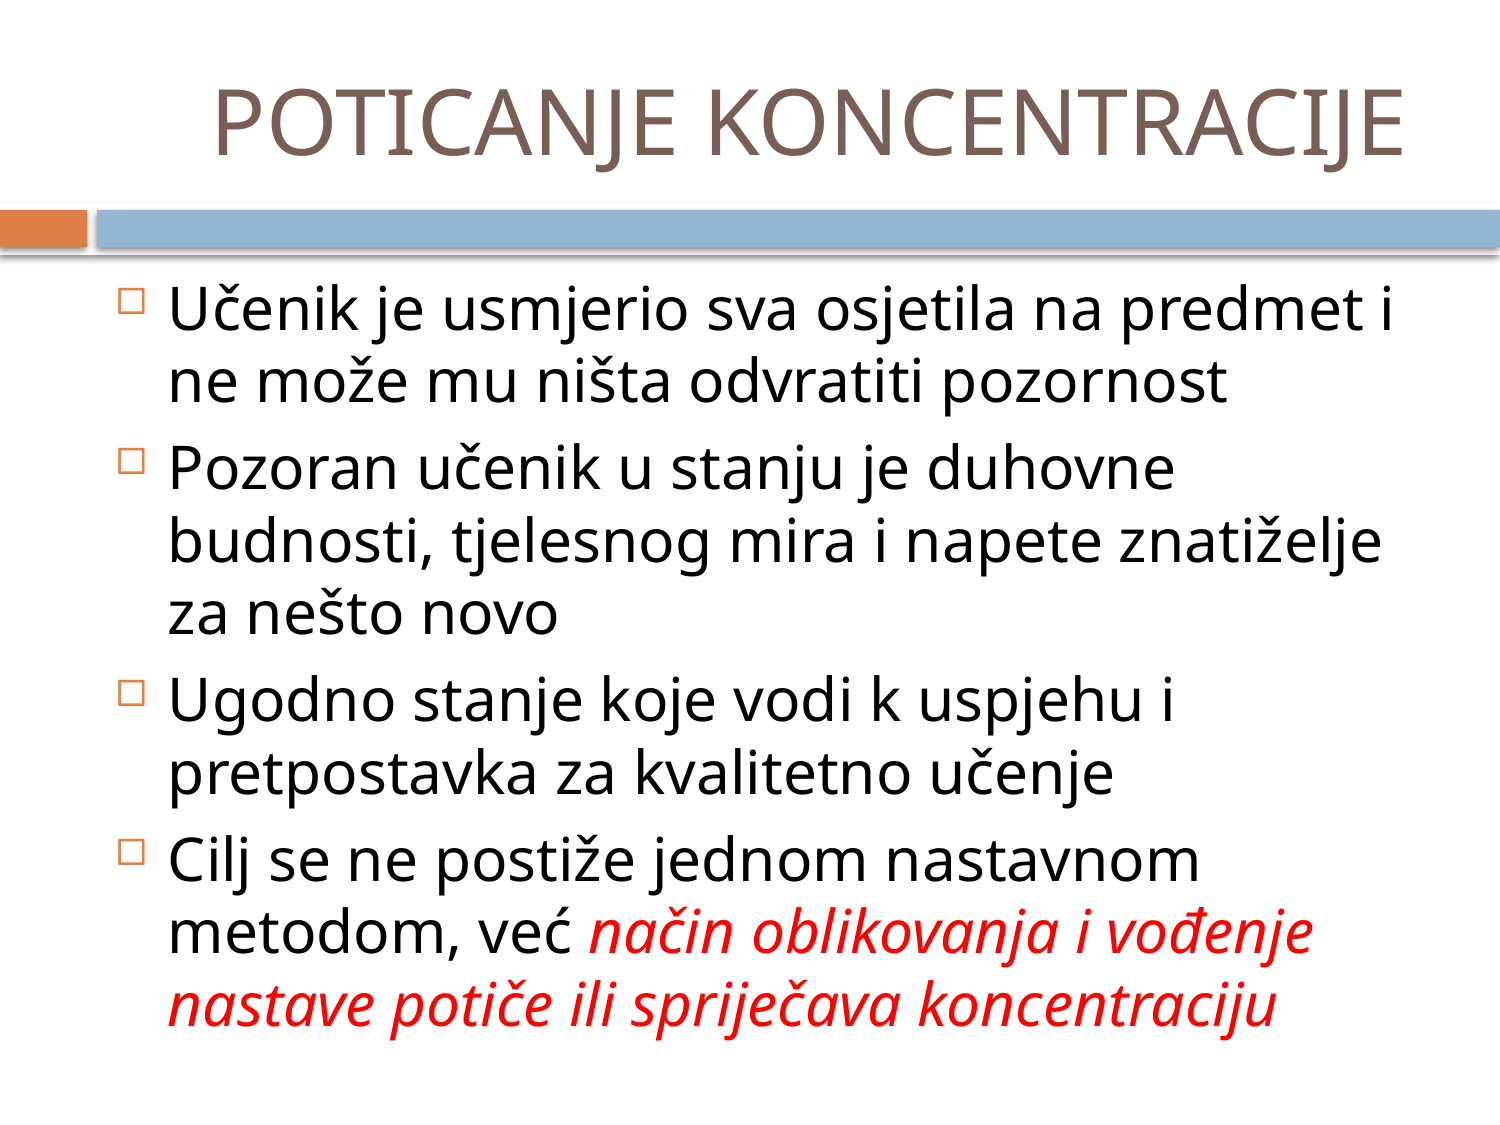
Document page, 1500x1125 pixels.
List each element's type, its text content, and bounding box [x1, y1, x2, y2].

title POTICANJE KONCENTRACIJE [100, 37, 1439, 201]
list Učenik je usmjerio sva osjetila na predmet i ne može mu ništa odvratiti pozornost Pozoran učenik u stanju je duhovne budnosti, tjelesnog mira i napete znatiželje za nešto novo Ugodno stanje koje vodi k uspjehu i pretpostavka za kvalitetno učenje Cilj se ne postiže jednom nastavnom metodom, već način oblikovanja i vođenje nastave potiče ili spriječava koncentraciju [100, 262, 1439, 1001]
